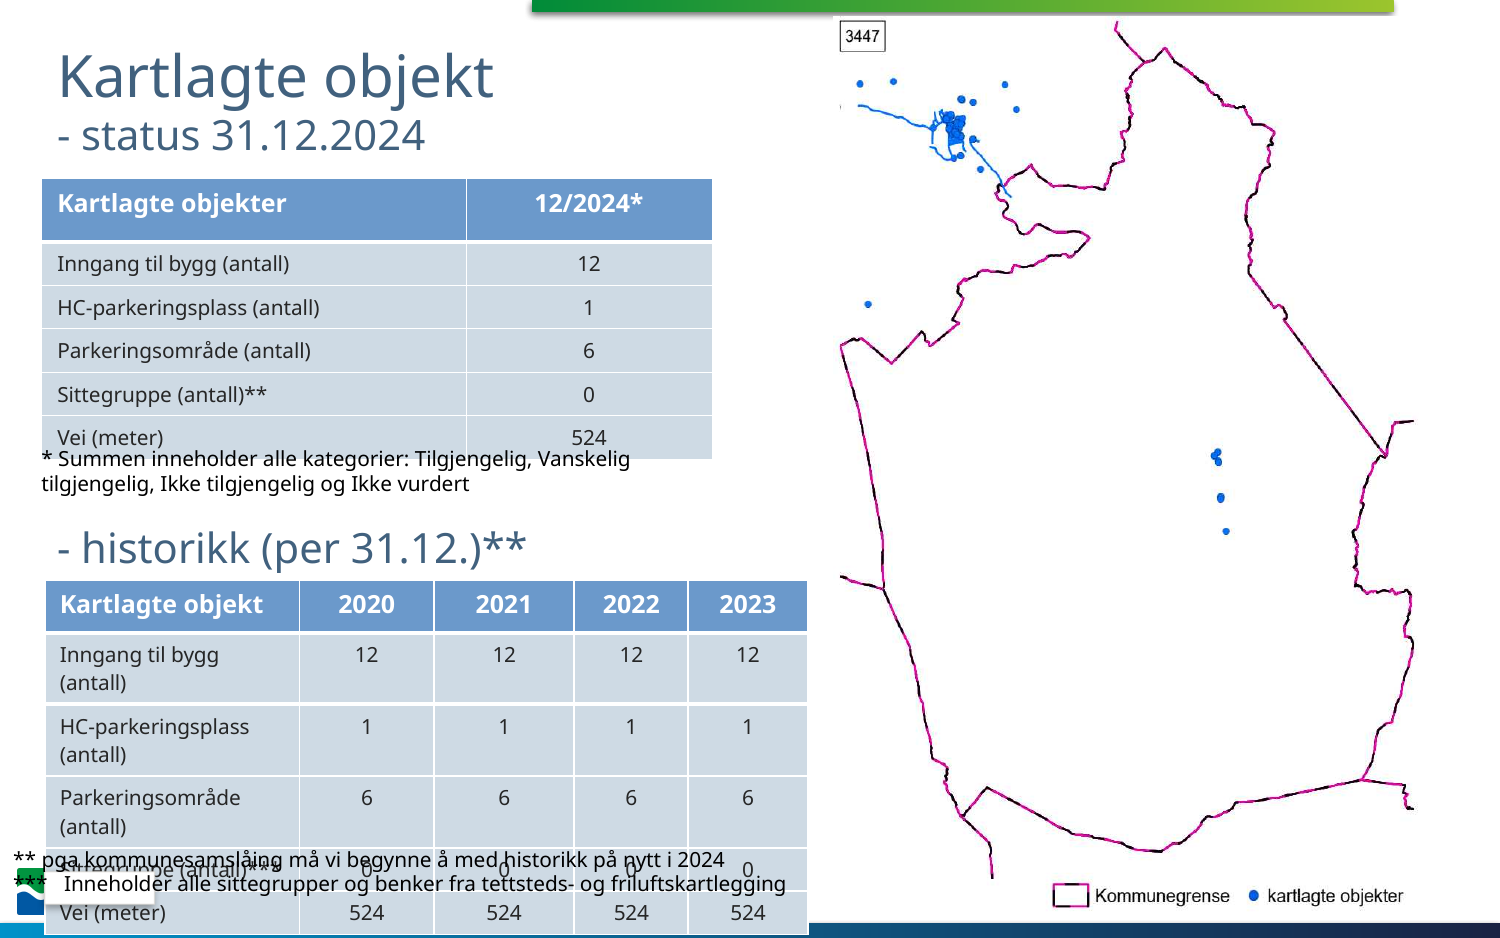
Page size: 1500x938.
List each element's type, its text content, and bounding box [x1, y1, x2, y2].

table_cell 1 [435, 706, 573, 775]
table_header 2022 [575, 581, 687, 631]
table_cell Parkeringsområde (antall) [46, 777, 299, 838]
table_cell HC-parkeringsplass (antall) [46, 706, 299, 775]
table_cell 6 [467, 329, 712, 372]
table_cell 1 [689, 706, 807, 775]
table_header 2023 [689, 581, 807, 631]
table_header 2021 [435, 581, 573, 631]
table_cell Vei (meter) [42, 416, 466, 438]
table_cell 12 [575, 635, 687, 702]
table_cell 12 [300, 635, 433, 702]
table_header 2020 [300, 581, 433, 631]
table_cell 6 [435, 777, 573, 838]
text_box - historikk (per 31.12.)** [42, 496, 828, 580]
table_cell 524 [300, 904, 433, 934]
table_cell 6 [689, 777, 807, 847]
table_header 12/2024* [467, 179, 712, 240]
table_cell Inngang til bygg (antall) [46, 635, 299, 702]
table_cell 524 [435, 904, 573, 934]
picture [833, 16, 1419, 913]
table_cell 524 [575, 904, 687, 934]
text_box ** pga kommunesamslåing må vi begynne å med historikk på nytt i 2024 *** Inneholder alle sittegrupper og benker fra tettsteds- og friluftskartlegging [0, 838, 802, 904]
table_cell 524 [689, 892, 807, 934]
table_header Kartlagte objekt [46, 581, 299, 631]
text_box * Summen inneholder alle kategorier: Tilgjengelig, Vanskelig tilgjengelig, Ikke tilgjengelig og Ikke vurdert [26, 438, 711, 504]
table_cell Vei (meter) [46, 904, 299, 934]
table_cell 1 [467, 286, 712, 328]
table_cell 524 [467, 416, 712, 459]
table_cell Sittegruppe (antall)** [42, 373, 466, 415]
table_header Kartlagte objekter [42, 179, 466, 240]
table_cell 6 [575, 777, 687, 838]
table_cell 0 [802, 849, 807, 890]
table_cell 6 [300, 777, 433, 838]
text_box Kartlagte objekt - status 31.12.2024 [42, 24, 828, 167]
table_cell 0 [467, 373, 712, 415]
table_cell 12 [467, 244, 712, 285]
table_cell 1 [300, 706, 433, 775]
table_cell 1 [575, 706, 687, 775]
table_cell Inngang til bygg (antall) [42, 244, 466, 285]
table_cell 12 [435, 635, 573, 702]
table_cell HC-parkeringsplass (antall) [42, 286, 466, 328]
table_cell 12 [689, 635, 807, 702]
table_cell Parkeringsområde (antall) [42, 329, 466, 372]
